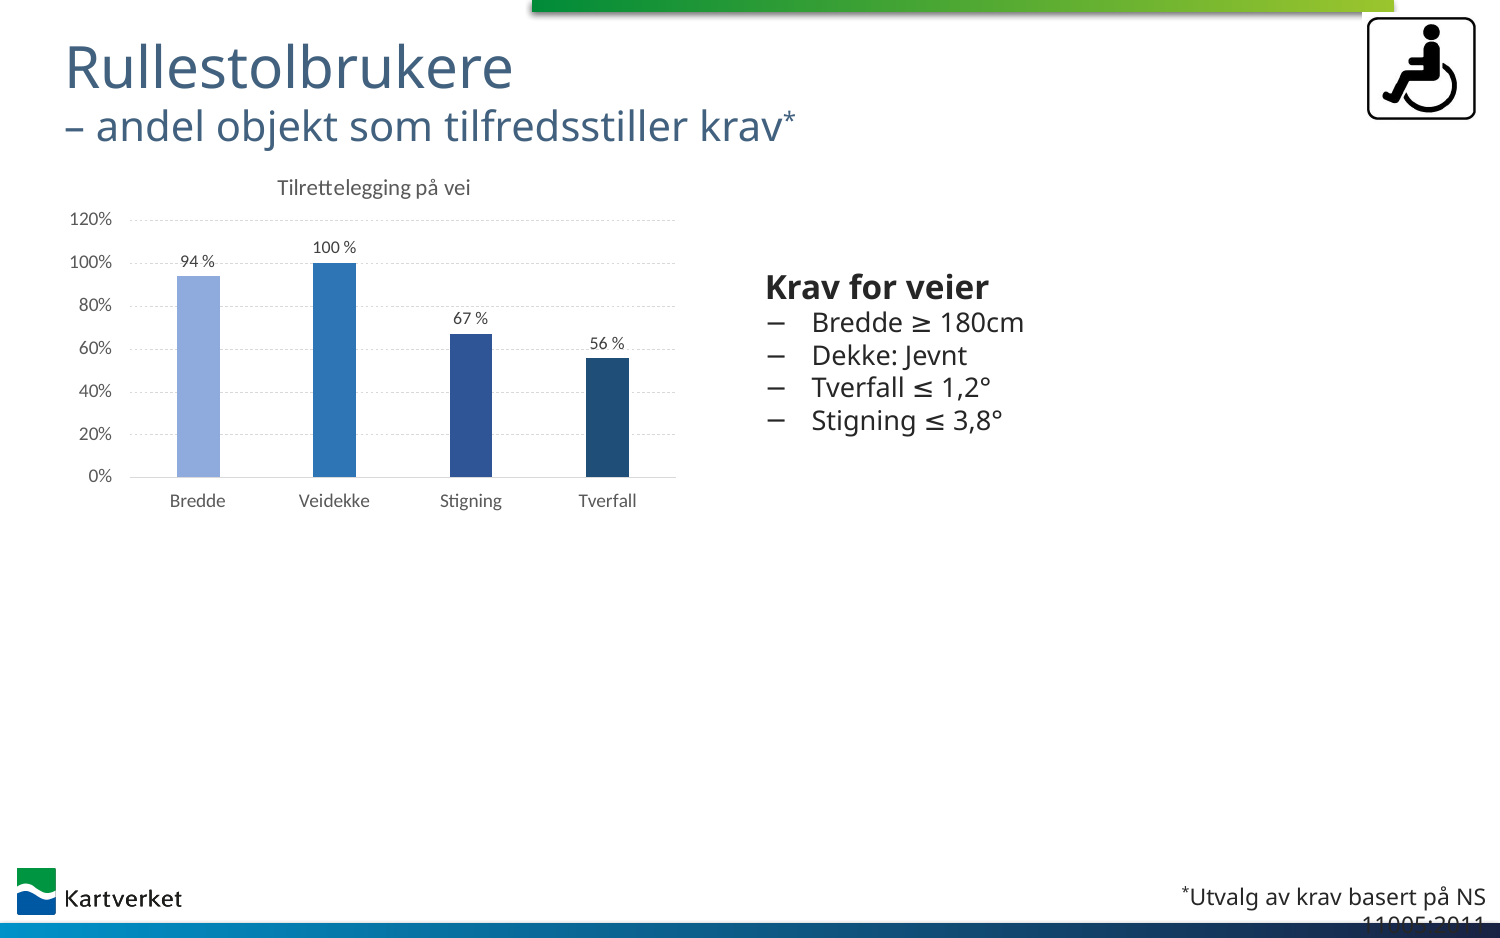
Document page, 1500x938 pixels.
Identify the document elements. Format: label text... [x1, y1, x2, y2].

picture [62, 166, 687, 519]
text_box *Utvalg av krav basert på NS 11005:2011 [1068, 873, 1500, 938]
text_box Krav for veier Bredde ≥ 180cm Dekke: Jevnt Tverfall ≤ 1,2° Stigning ≤ 3,8° [750, 258, 1234, 444]
text_box Rullestolbrukere – andel objekt som tilfredsstiller krav* [49, 25, 1431, 158]
picture [1362, 12, 1481, 126]
